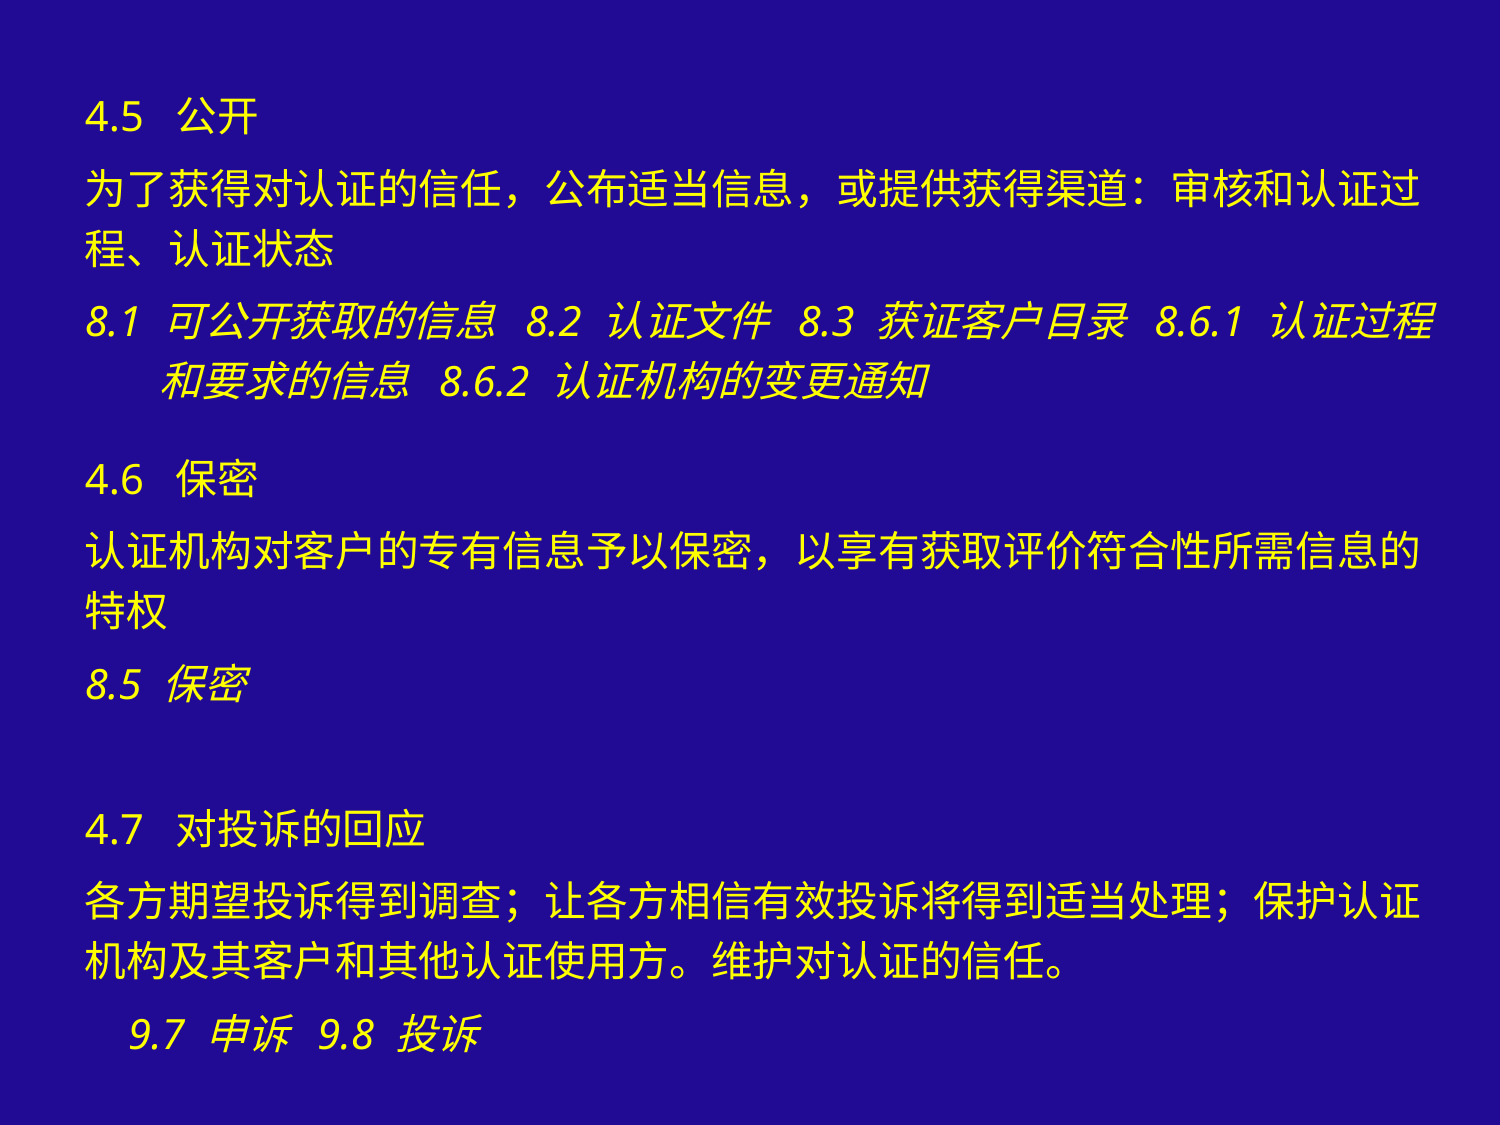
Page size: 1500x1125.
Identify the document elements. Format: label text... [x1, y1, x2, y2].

text_box 4.5 公开 为了获得对认证的信任，公布适当信息，或提供获得渠道：审核和认证过程、认证状态 8.1 可公开获取的信息 8.2 认证文件 8.3 获证客户目录 8.6.1 认证过程和要求的信息 8.6.2 认证机构的变更通知 4.6 保密 认证机构对客户的专有信息予以保密，以享有获取评价符合性所需信息的特权 8.5 保密 4.7 对投诉的回应 各方期望投诉得到调查；让各方相信有效投诉将得到适当处理；保护认证机构及其客户和其他认证使用方。维护对认证的信任。 9.7 申诉 9.8 投诉 [70, 72, 1454, 1125]
